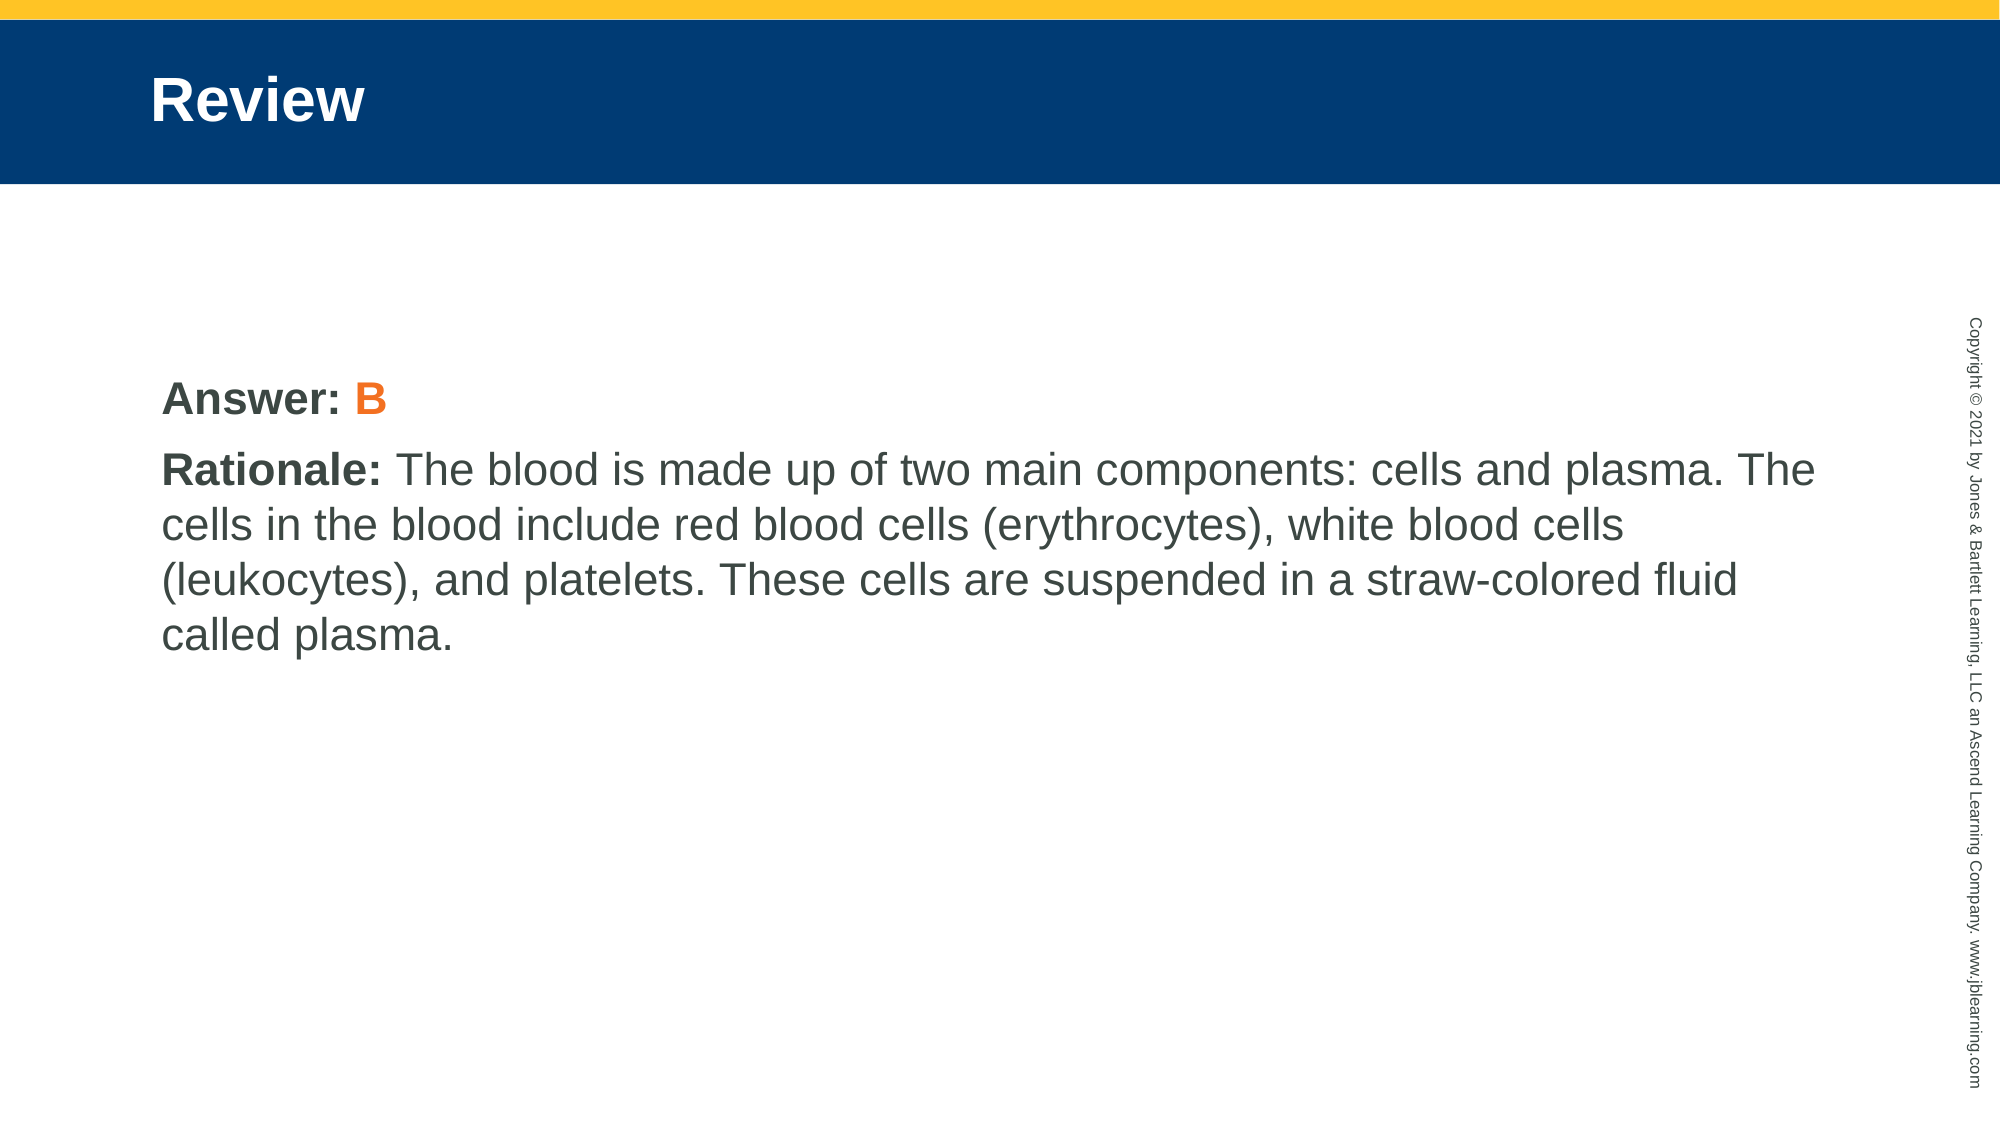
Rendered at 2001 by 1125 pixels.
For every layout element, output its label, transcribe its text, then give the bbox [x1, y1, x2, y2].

title Review [0, 19, 2000, 185]
list Answer: B Rationale: The blood is made up of two main components: cells and plasma. The cells in the blood include red blood cells (erythrocytes), white blood cells (leukocytes), and platelets. These cells are suspended in a straw-colored fluid called plasma. [146, 361, 1859, 1016]
